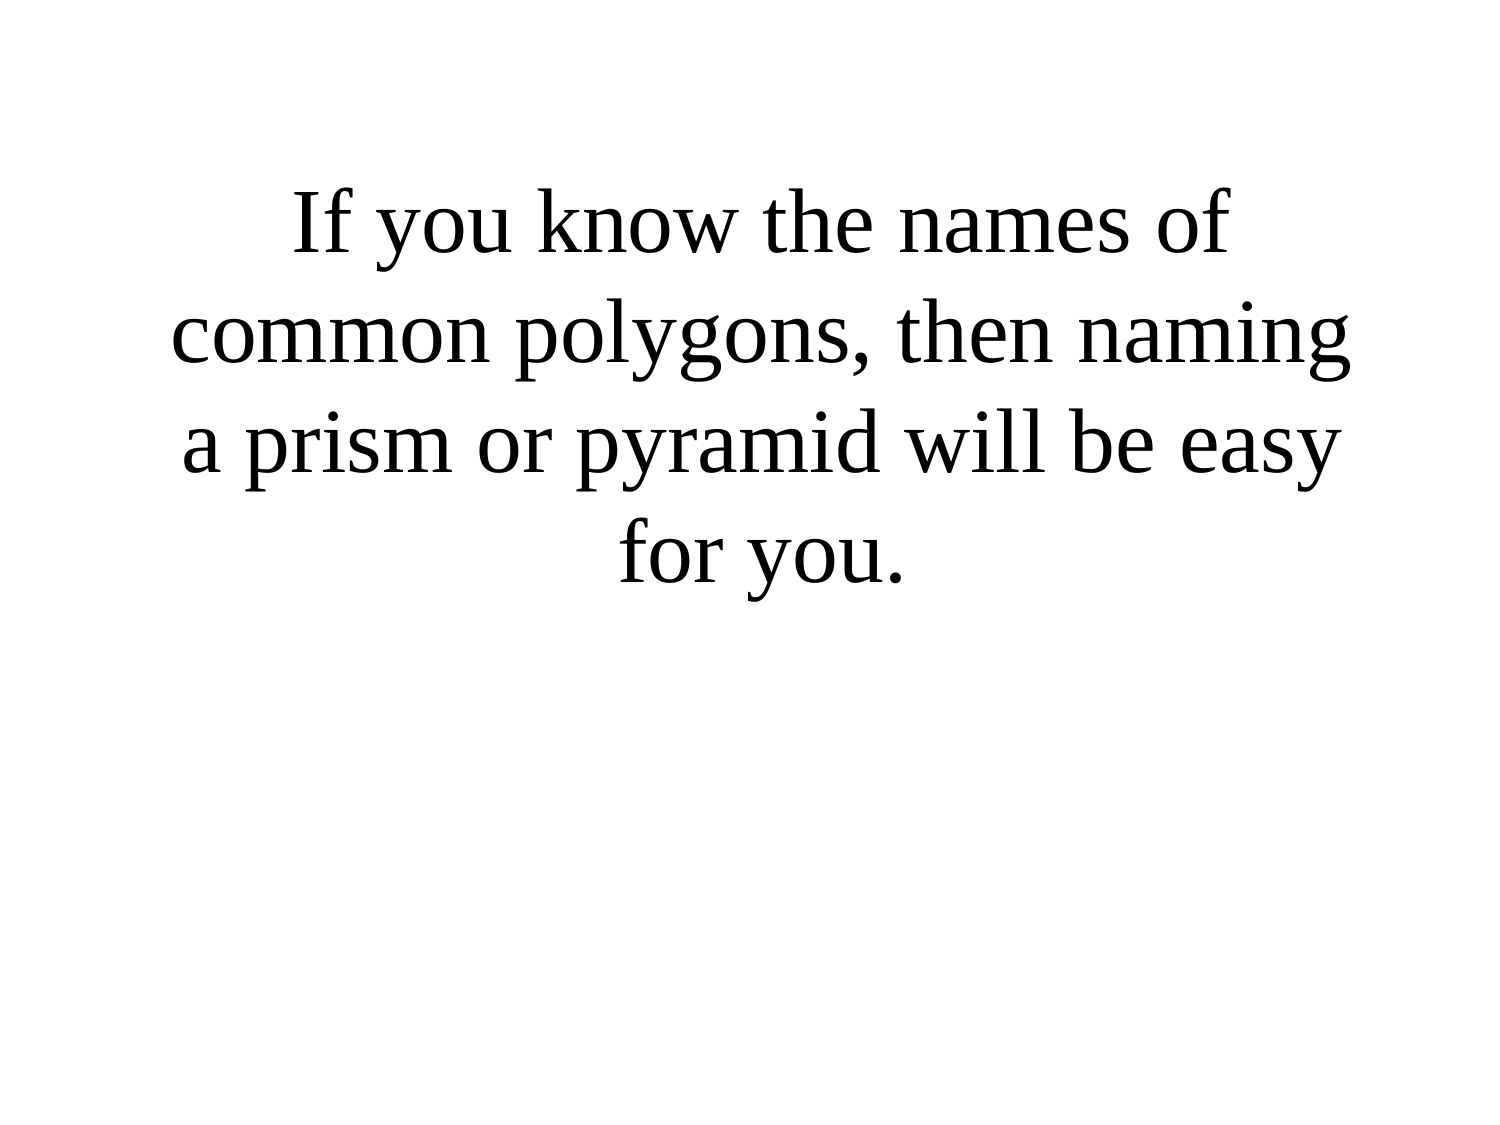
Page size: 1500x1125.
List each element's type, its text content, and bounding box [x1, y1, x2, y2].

title If you know the names of common polygons, then naming a prism or pyramid will be easy for you. [124, 287, 1401, 476]
